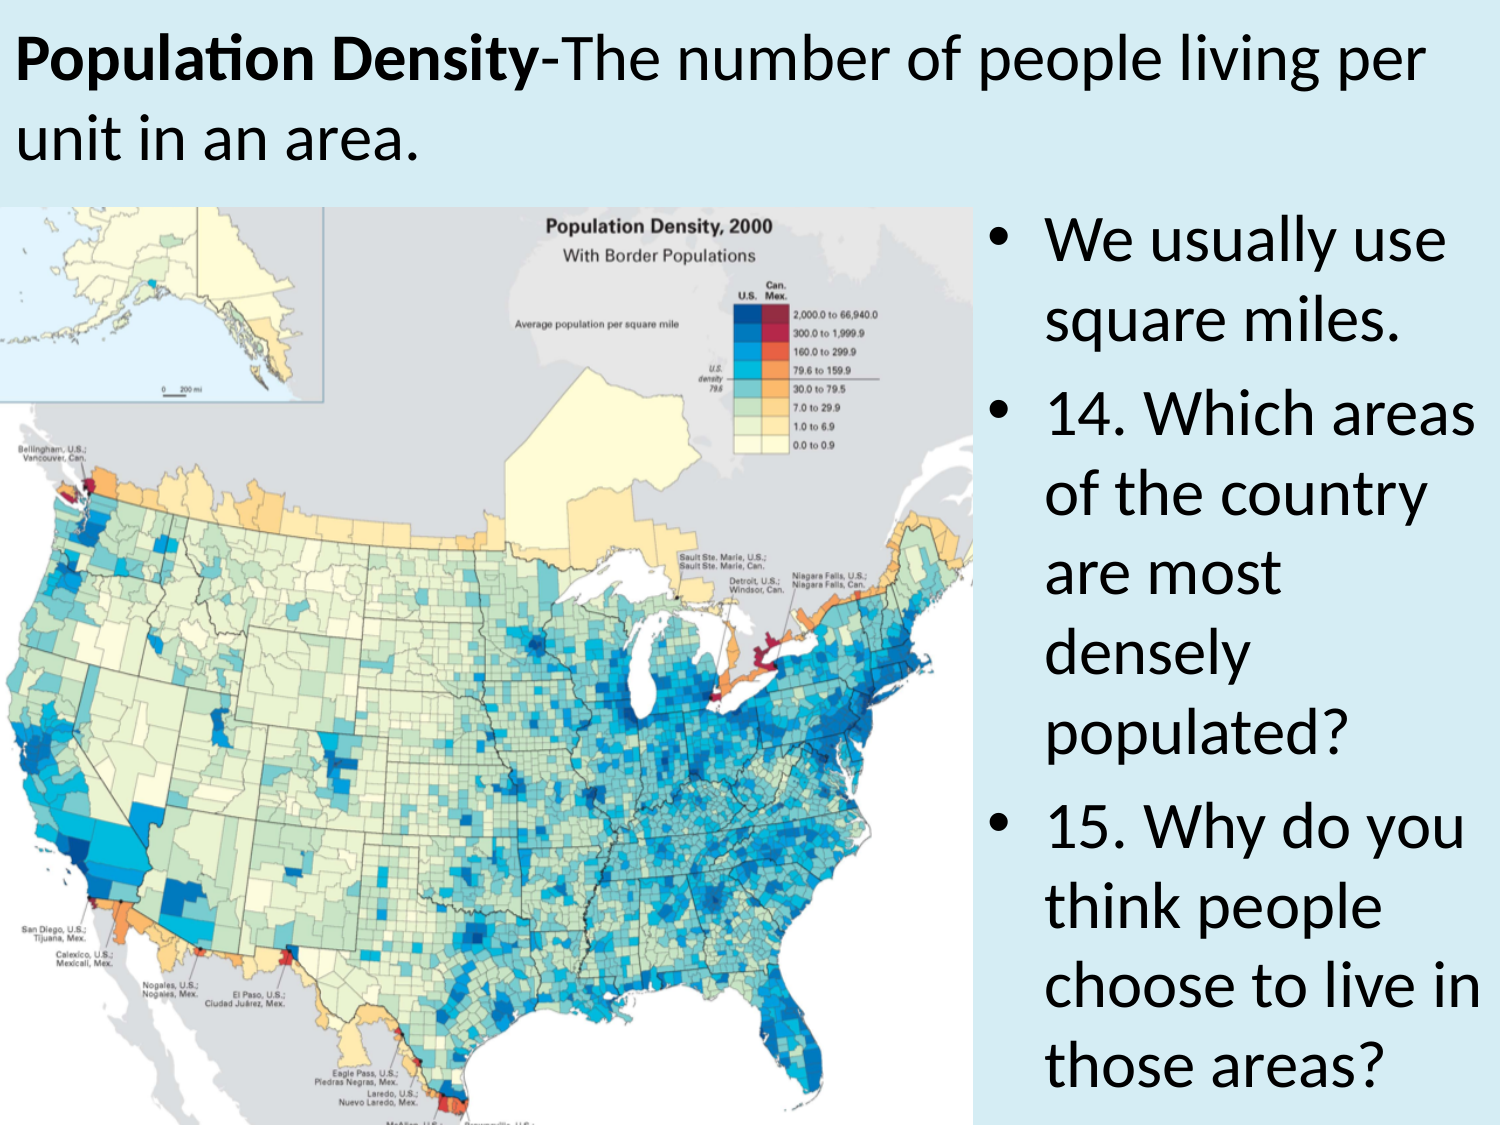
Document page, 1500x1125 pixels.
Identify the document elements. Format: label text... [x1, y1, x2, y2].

list We usually use square miles. 14. Which areas of the country are most densely populated? 15. Why do you think people choose to live in those areas? [972, 187, 1500, 1125]
picture [0, 206, 974, 1125]
title Population Density-The number of people living per unit in an area. [0, 0, 1500, 188]
